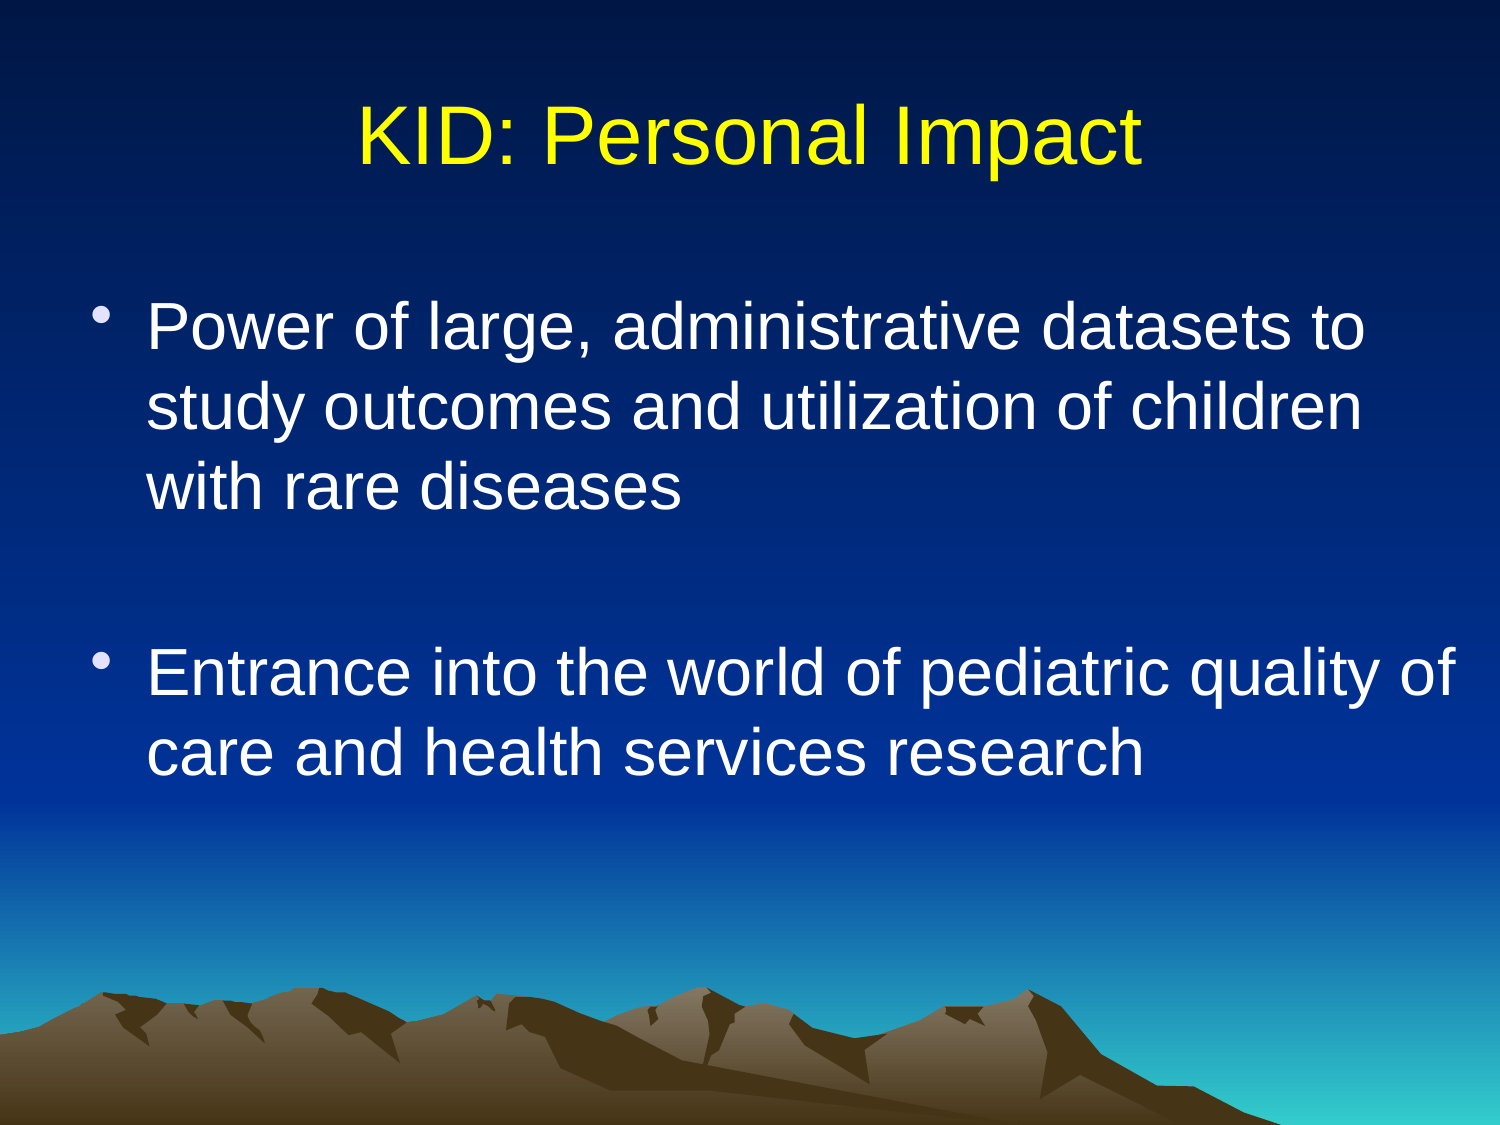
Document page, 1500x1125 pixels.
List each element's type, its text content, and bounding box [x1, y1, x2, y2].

title KID: Personal Impact [0, 37, 1500, 226]
list Power of large, administrative datasets to study outcomes and utilization of children with rare diseases Entrance into the world of pediatric quality of care and health services research [74, 274, 1500, 1013]
